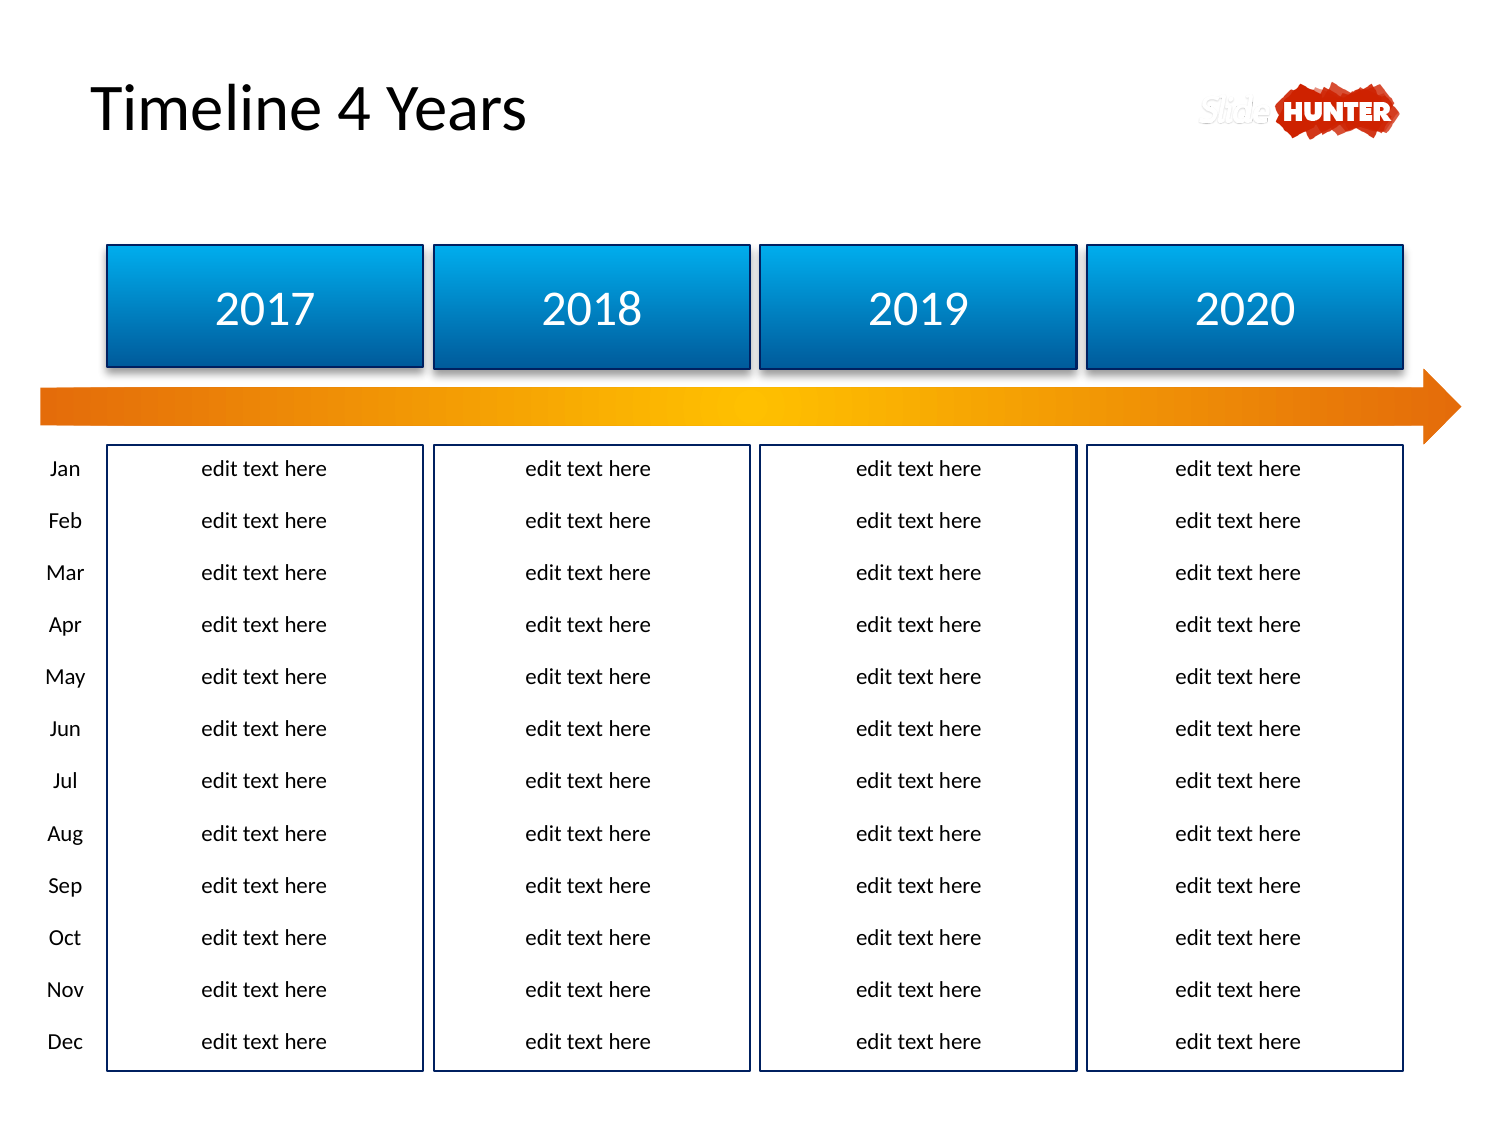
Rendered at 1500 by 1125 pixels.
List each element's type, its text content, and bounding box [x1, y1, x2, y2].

table_cell edit text here [756, 809, 1083, 861]
table_cell edit text here [421, 653, 756, 705]
table_cell edit text here [756, 549, 1083, 601]
table_cell Sep [23, 861, 108, 913]
text_box 2019 [780, 268, 1057, 344]
table_cell Jul [23, 757, 108, 809]
table_cell edit text here [108, 497, 421, 549]
table_cell Feb [23, 497, 108, 549]
table_cell edit text here [421, 965, 756, 1017]
table_cell edit text here [421, 757, 756, 809]
table_cell edit text here [108, 549, 421, 601]
table_cell edit text here [108, 913, 421, 965]
table_cell edit text here [756, 705, 1083, 757]
table_cell edit text here [108, 705, 421, 757]
text_box [1085, 243, 1405, 371]
table_cell edit text here [1083, 809, 1394, 861]
text_box 2020 [1107, 268, 1384, 344]
table_cell edit text here [1083, 497, 1394, 549]
table_cell edit text here [421, 861, 756, 913]
table_cell edit text here [1083, 601, 1394, 653]
table_cell edit text here [108, 861, 421, 913]
title Timeline 4 Years [75, 46, 1425, 163]
table_cell edit text here [421, 497, 756, 549]
table_cell edit text here [421, 1017, 756, 1070]
table_header edit text here [108, 445, 421, 497]
table_header edit text here [1083, 445, 1394, 497]
table_cell edit text here [756, 497, 1083, 549]
table_cell edit text here [421, 913, 756, 965]
table_cell edit text here [108, 1017, 421, 1070]
table_cell Apr [23, 601, 108, 653]
table_cell edit text here [756, 653, 1083, 705]
text_box [432, 243, 752, 371]
table_cell Oct [23, 913, 108, 965]
table_cell edit text here [108, 653, 421, 705]
table_cell edit text here [756, 757, 1083, 809]
table_cell edit text here [1083, 757, 1394, 809]
table_cell May [23, 653, 108, 705]
table_cell edit text here [421, 601, 756, 653]
table_cell edit text here [1083, 913, 1394, 965]
table_cell edit text here [108, 965, 421, 1017]
table_cell Mar [23, 549, 108, 601]
table_cell edit text here [756, 965, 1083, 1017]
text_box [758, 243, 1079, 371]
table_cell Aug [23, 809, 108, 861]
table_cell edit text here [421, 809, 756, 861]
table_cell edit text here [108, 601, 421, 653]
table_cell edit text here [421, 549, 756, 601]
text_box [1085, 443, 1405, 1073]
table_cell Jun [23, 705, 108, 757]
table_cell edit text here [1083, 861, 1394, 913]
table_cell edit text here [1083, 653, 1394, 705]
table_cell edit text here [756, 861, 1083, 913]
table_cell edit text here [1083, 965, 1394, 1017]
table_header edit text here [756, 445, 1083, 497]
table_cell edit text here [756, 601, 1083, 653]
table_cell edit text here [1083, 1017, 1394, 1070]
table_cell edit text here [108, 757, 421, 809]
table_cell Dec [23, 1017, 108, 1070]
table_cell edit text here [756, 1017, 1083, 1070]
table_header Jan [23, 445, 108, 497]
table_cell edit text here [1083, 705, 1394, 757]
table_cell edit text here [108, 809, 421, 861]
picture [1198, 81, 1400, 141]
table_cell edit text here [421, 705, 756, 757]
text_box [105, 242, 425, 369]
table_cell edit text here [1083, 549, 1394, 601]
text_box [38, 366, 1464, 447]
text_box 2017 [127, 268, 404, 344]
table_header edit text here [421, 445, 756, 497]
table_cell Nov [23, 965, 108, 1017]
table_cell edit text here [756, 913, 1083, 965]
text_box 2018 [453, 268, 730, 344]
